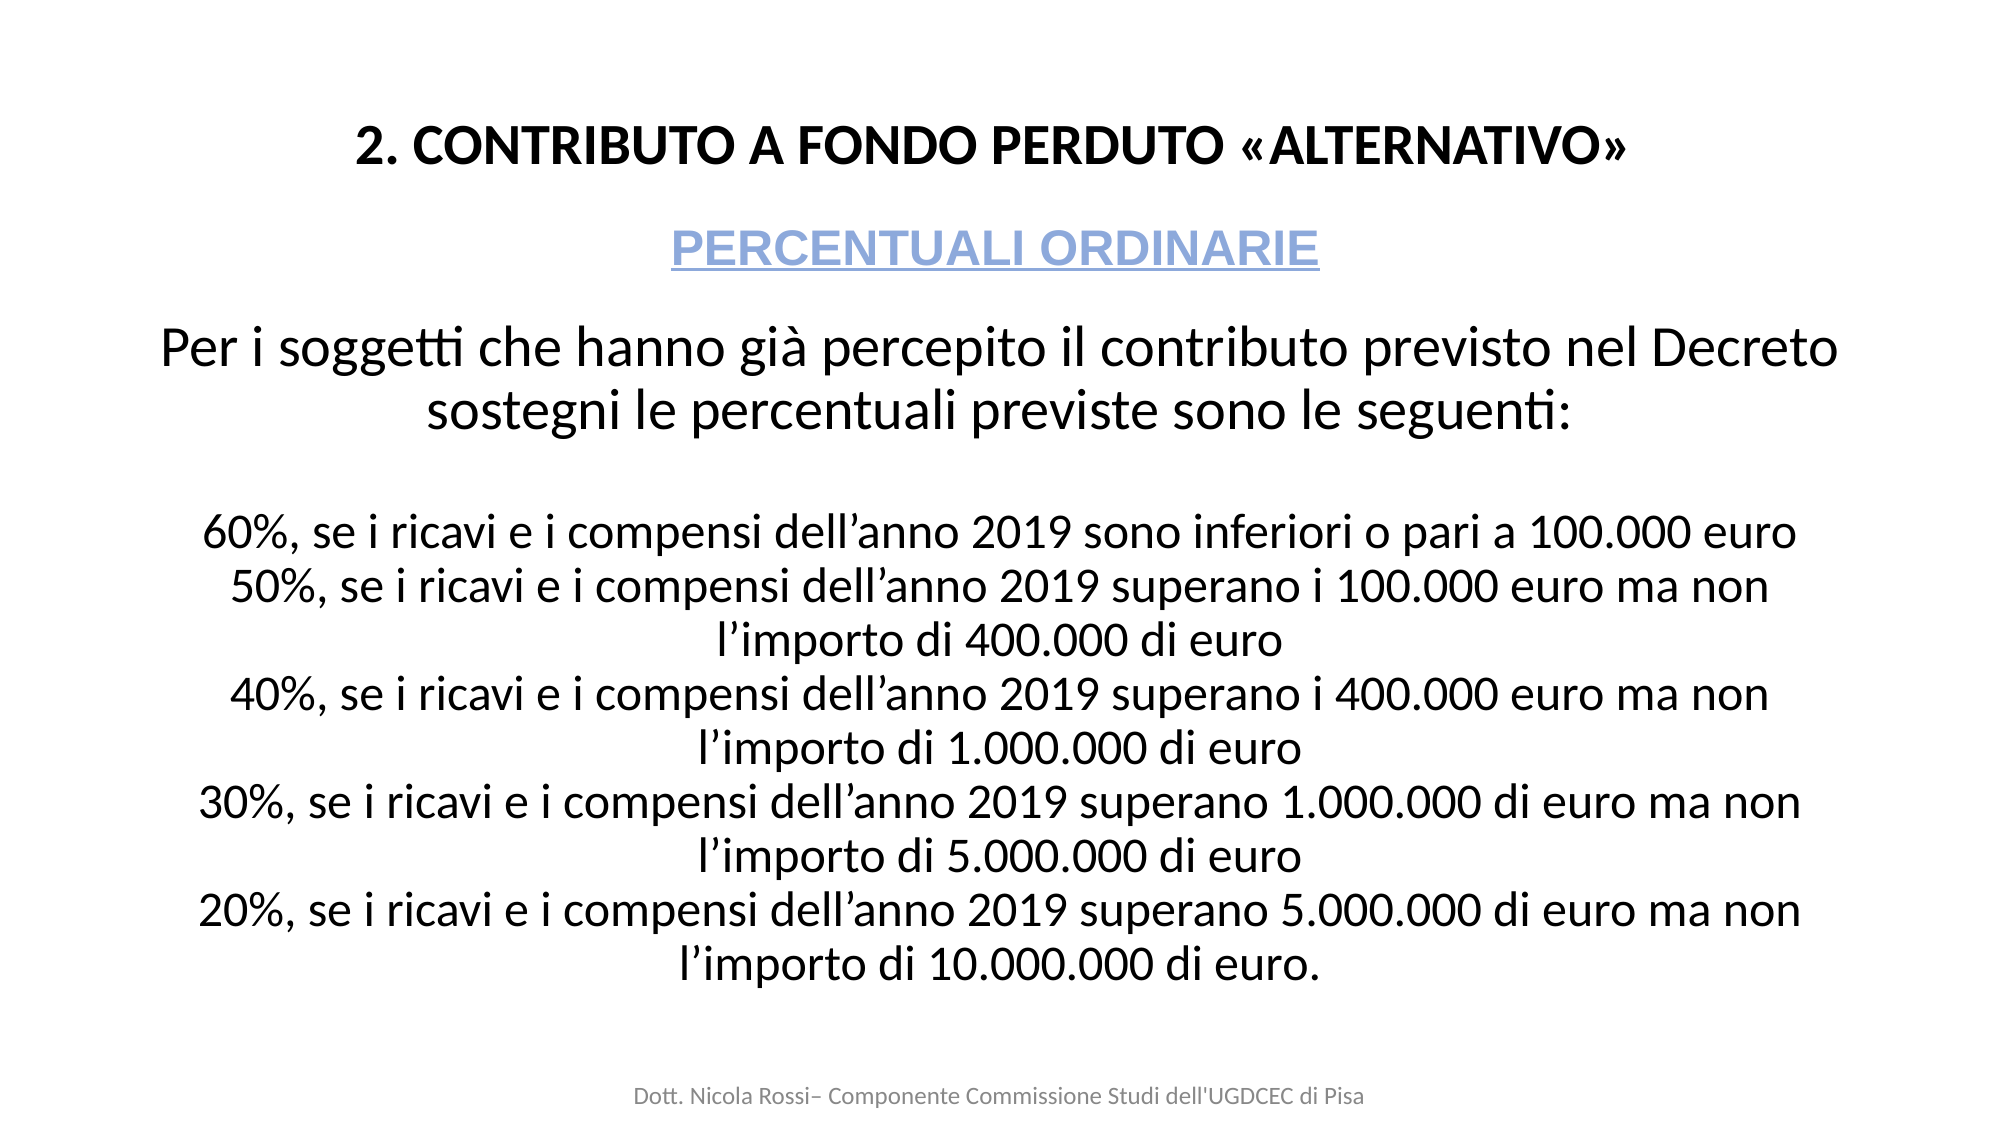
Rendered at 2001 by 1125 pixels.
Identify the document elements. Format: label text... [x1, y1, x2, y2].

footer Dott. Nicola Rossi– Componente Commissione Studi dell'UGDCEC di Pisa [592, 1065, 1408, 1125]
text_box 2. CONTRIBUTO A FONDO PERDUTO «ALTERNATIVO» [141, 98, 1859, 184]
list Per i soggetti che hanno già percepito il contributo previsto nel Decreto sostegni le percentuali previste sono le seguenti: 60%, se i ricavi e i compensi dell’anno 2019 sono inferiori o pari a 100.000 euro 50%, se i ricavi e i compensi dell’anno 2019 superano i 100.000 euro ma non l’importo di 400.000 di euro 40%, se i ricavi e i compensi dell’anno 2019 superano i 400.000 euro ma non l’importo di 1.000.000 di euro 30%, se i ricavi e i compensi dell’anno 2019 superano 1.000.000 di euro ma non l’importo di 5.000.000 di euro 20%, se i ricavi e i compensi dell’anno 2019 superano 5.000.000 di euro ma non l’importo di 10.000.000 di euro. [137, 309, 1863, 1014]
text_box PERCENTUALI ORDINARIE [655, 207, 1345, 283]
